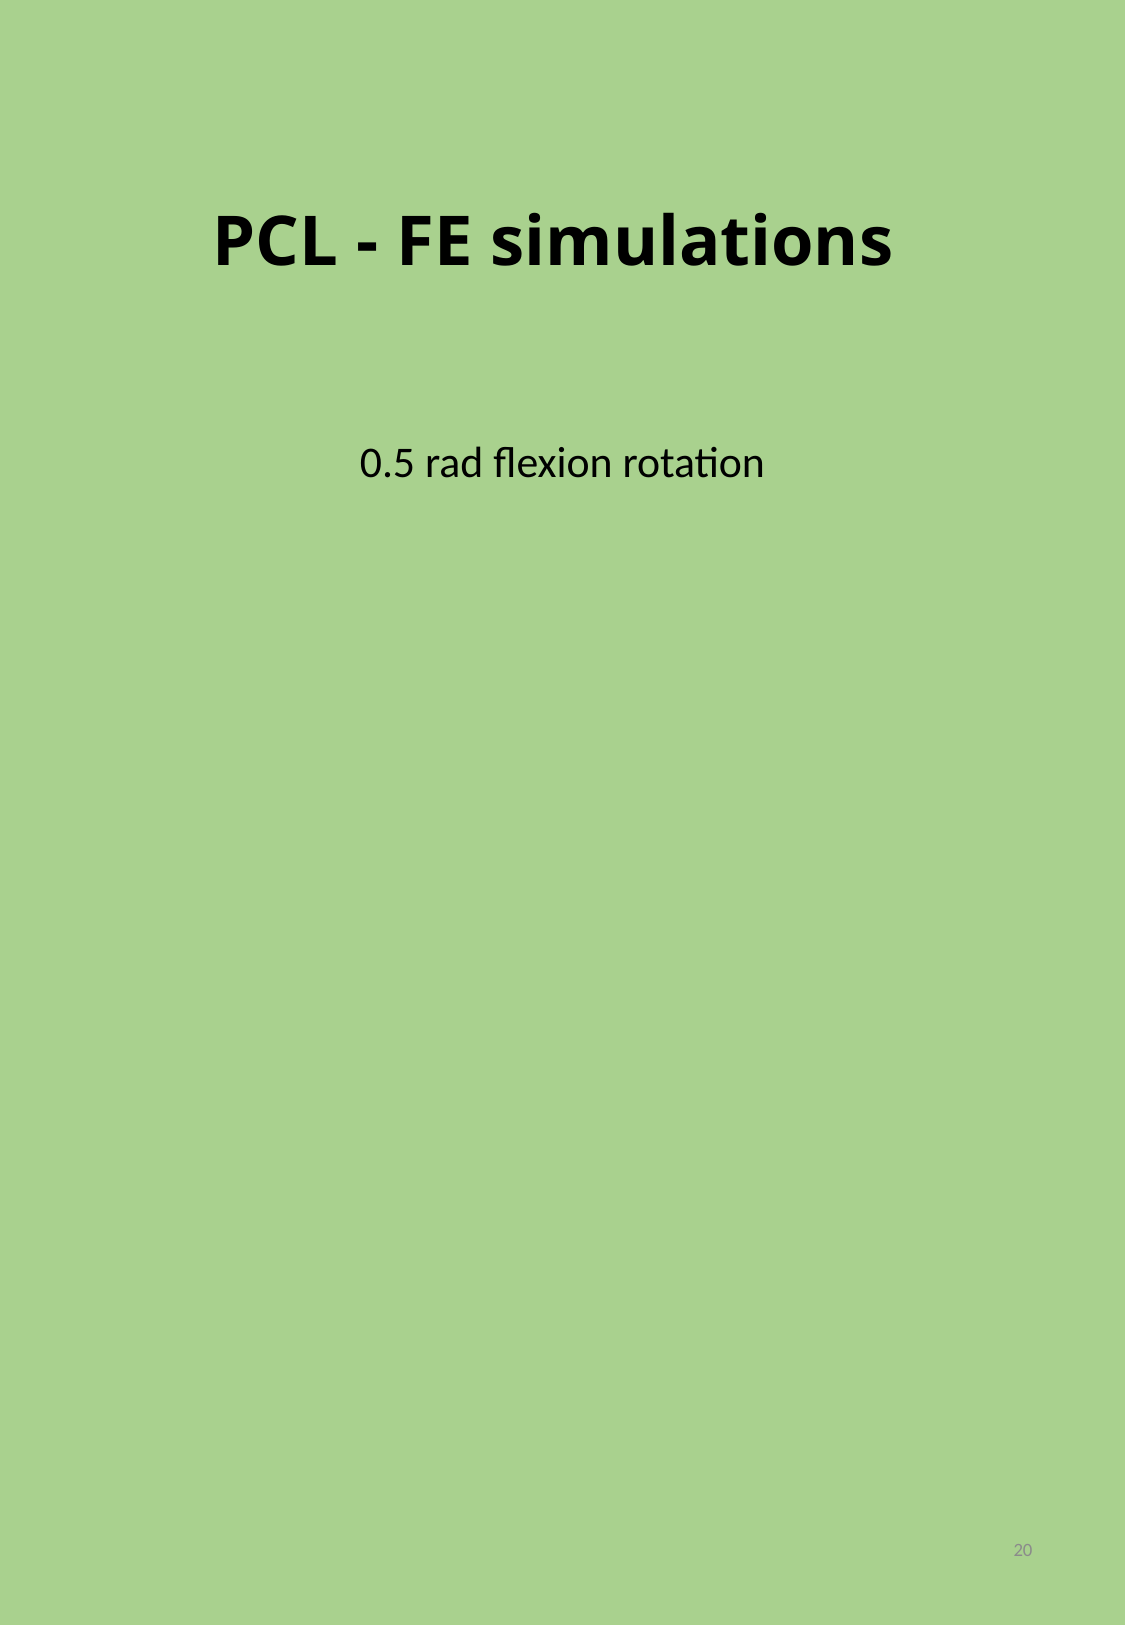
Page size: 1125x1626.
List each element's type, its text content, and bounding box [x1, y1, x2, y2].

title PCL - FE simulations [77, 86, 1048, 401]
slide_number 20 [794, 1506, 1048, 1593]
list 0.5 rad flexion rotation [77, 432, 1048, 1464]
